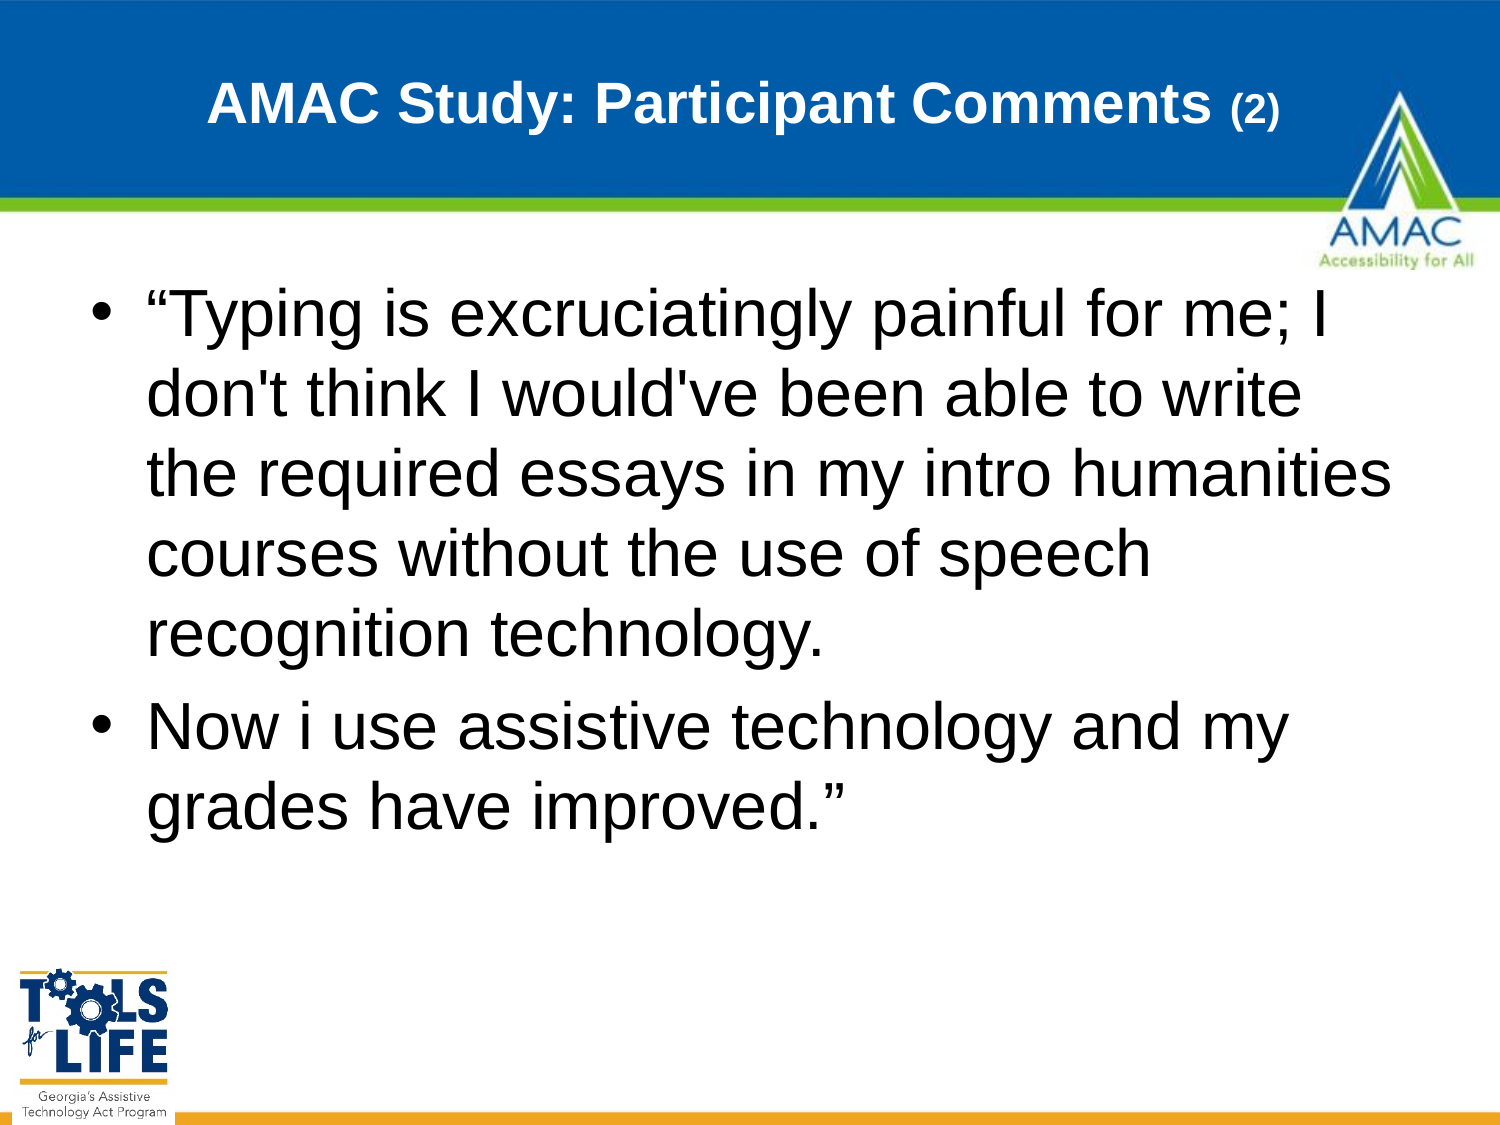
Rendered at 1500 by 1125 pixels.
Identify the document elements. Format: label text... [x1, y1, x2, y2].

picture [0, 0, 1500, 270]
title AMAC Study: Participant Comments (2) [62, 0, 1425, 200]
list “Typing is excruciatingly painful for me; I don't think I would've been able to write the required essays in my intro humanities courses without the use of speech recognition technology. Now i use assistive technology and my grades have improved.” [75, 262, 1425, 1005]
picture [12, 962, 175, 1125]
